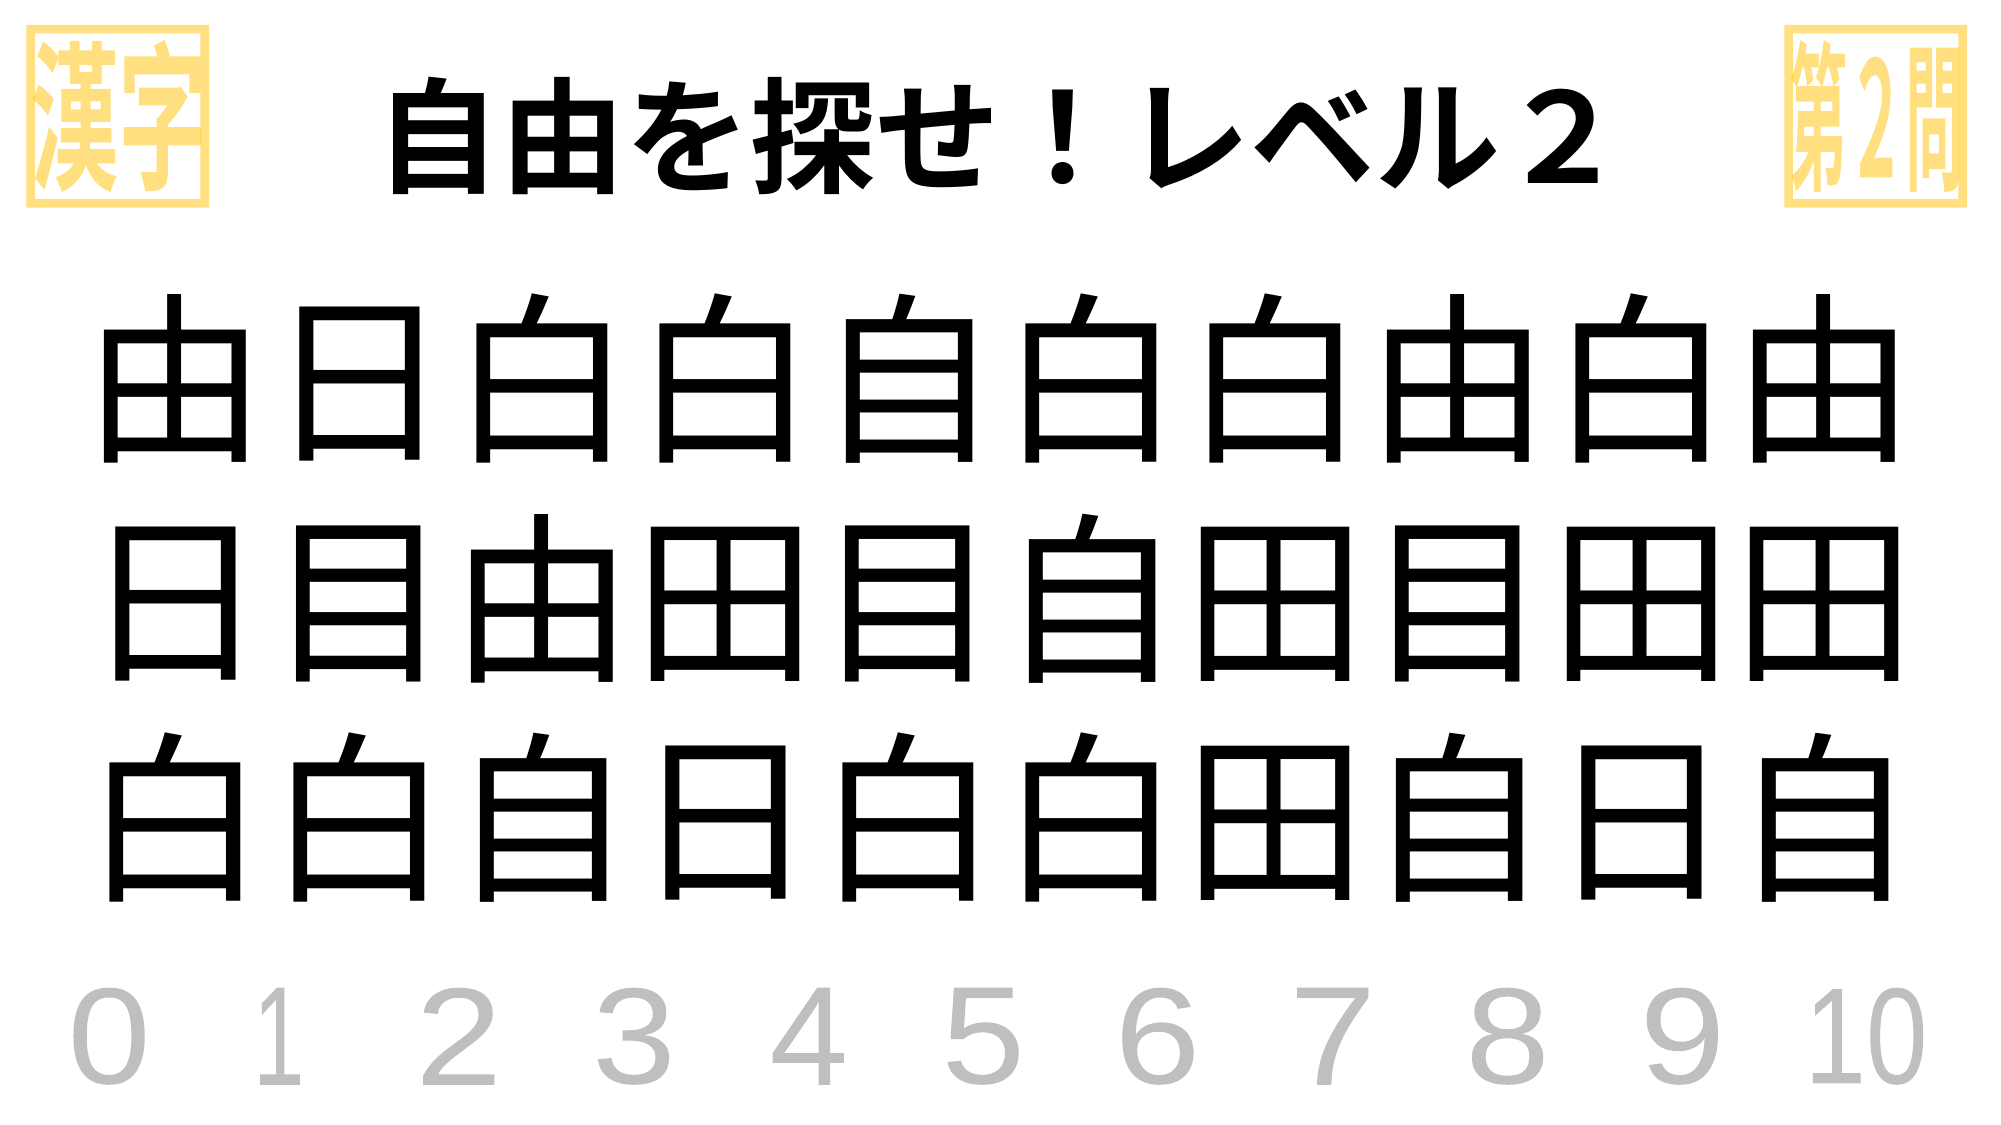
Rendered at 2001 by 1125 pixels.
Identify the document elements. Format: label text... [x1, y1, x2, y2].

text_box 自由を探せ！レベル２ [360, 50, 1640, 216]
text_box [26, 24, 210, 208]
text_box 由日白白自白白由白由 日目由田目自田目田田 白白自日白白田自日自 [68, 257, 1931, 932]
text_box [1784, 24, 1968, 208]
